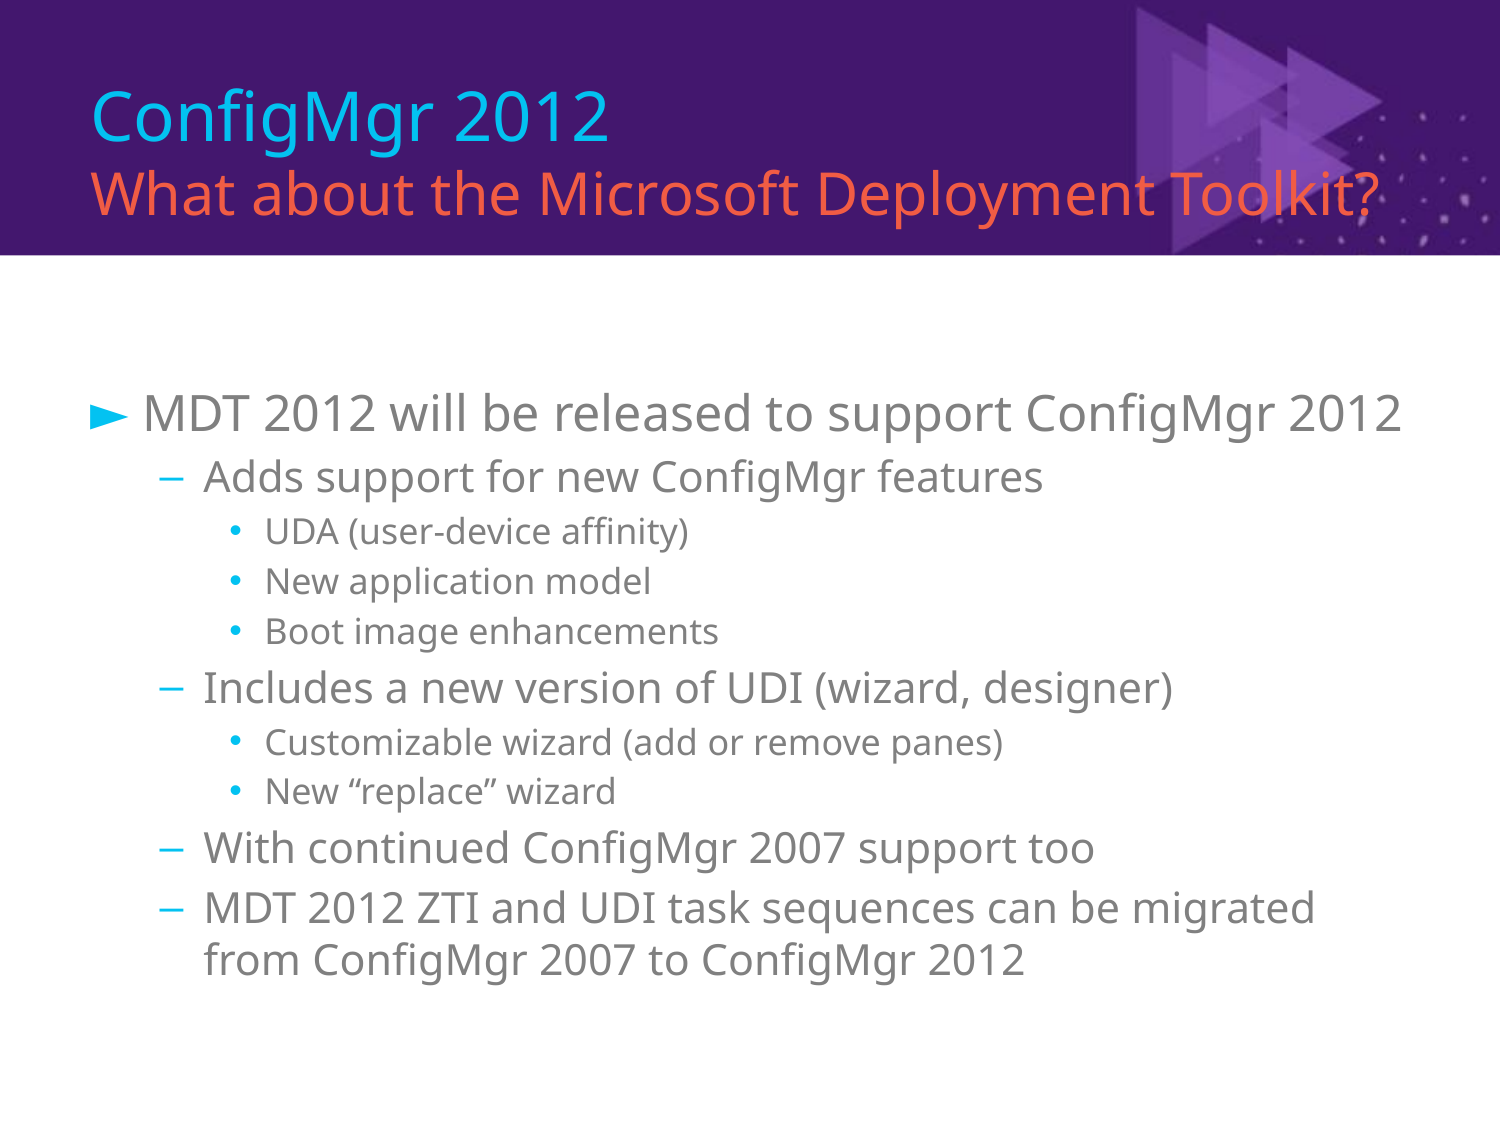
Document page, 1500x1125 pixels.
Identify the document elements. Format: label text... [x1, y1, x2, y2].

title ConfigMgr 2012 What about the Microsoft Deployment Toolkit? [75, 56, 1425, 244]
picture [0, 0, 1500, 255]
list MDT 2012 will be released to support ConfigMgr 2012 Adds support for new ConfigMgr features UDA (user-device affinity) New application model Boot image enhancements Includes a new version of UDI (wizard, designer) Customizable wizard (add or remove panes) New “replace” wizard With continued ConfigMgr 2007 support too MDT 2012 ZTI and UDI task sequences can be migrated from ConfigMgr 2007 to ConfigMgr 2012 [75, 373, 1425, 1005]
